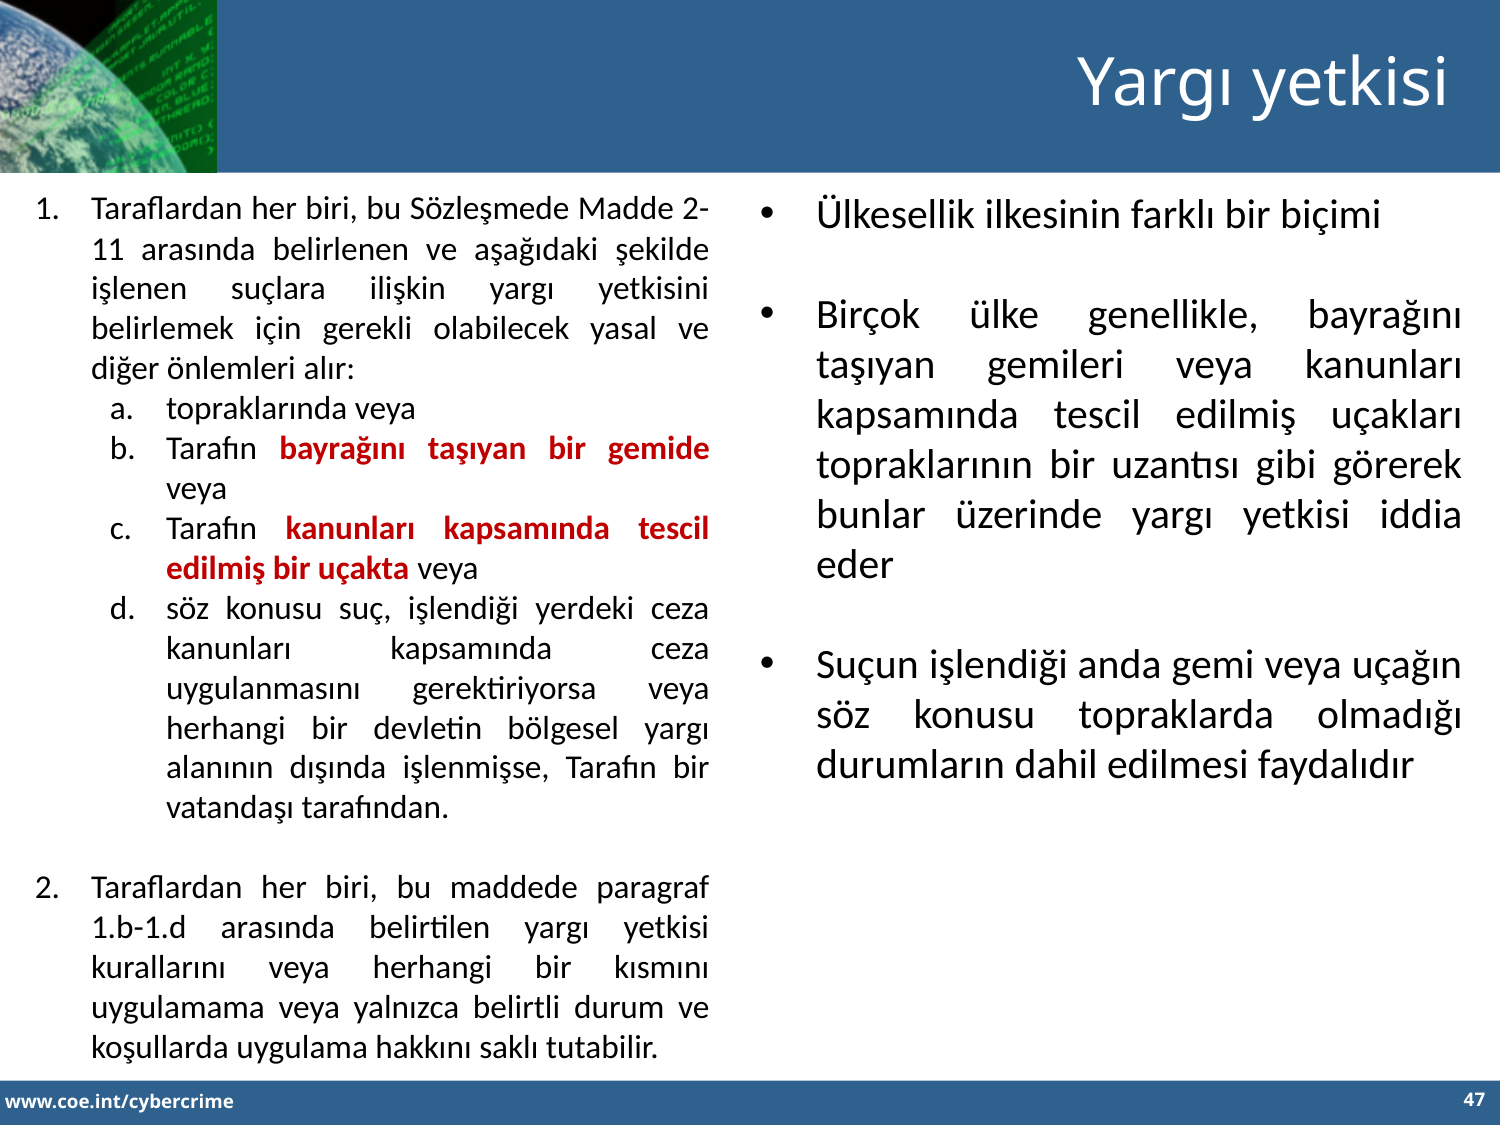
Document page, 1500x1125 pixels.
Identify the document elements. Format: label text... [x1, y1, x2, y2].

text_box Ülkesellik ilkesinin farklı bir biçimi Birçok ülke genellikle, bayrağını taşıyan gemileri veya kanunları kapsamında tescil edilmiş uçakları topraklarının bir uzantısı gibi görerek bunlar üzerinde yargı yetkisi iddia eder Suçun işlendiği anda gemi veya uçağın söz konusu topraklarda olmadığı durumların dahil edilmesi faydalıdır [745, 179, 1478, 795]
text_box Yargı yetkisi [230, 31, 1483, 126]
text_box Taraflardan her biri, bu Sözleşmede Madde 2-11 arasında belirlenen ve aşağıdaki şekilde işlenen suçlara ilişkin yargı yetkisini belirlemek için gerekli olabilecek yasal ve diğer önlemleri alır: topraklarında veya Tarafın bayrağını taşıyan bir gemide veya Tarafın kanunları kapsamında tescil edilmiş bir uçakta veya söz konusu suç, işlendiği yerdeki ceza kanunları kapsamında ceza uygulanmasını gerektiriyorsa veya herhangi bir devletin bölgesel yargı alanının dışında işlenmişse, Tarafın bir vatandaşı tarafından. Taraflardan her biri, bu maddede paragraf 1.b-1.d arasında belirtilen yargı yetkisi kurallarını veya herhangi bir kısmını uygulamama veya yalnızca belirtli durum ve koşullarda uygulama hakkını saklı tutabilir. [19, 179, 726, 1073]
picture [0, 0, 217, 173]
